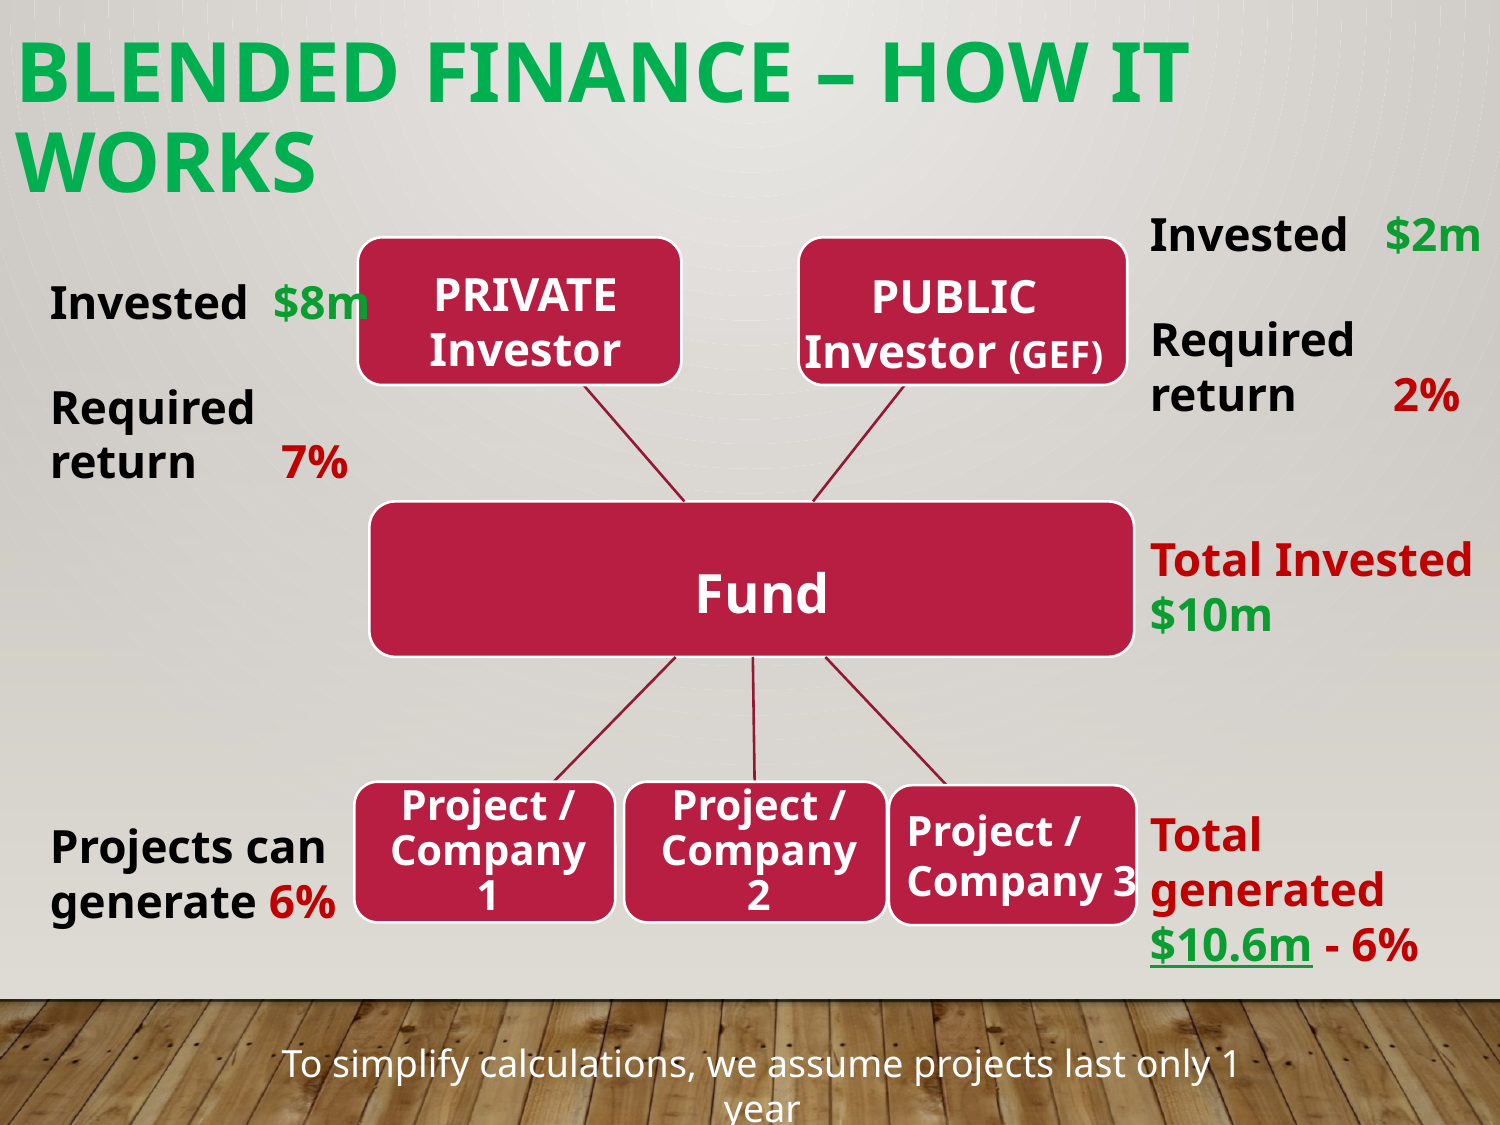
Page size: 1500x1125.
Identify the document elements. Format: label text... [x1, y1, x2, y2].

text_box Invested $8m Required return 7% Projects сan generate 6% [35, 210, 411, 991]
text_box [357, 237, 1137, 973]
picture [0, 999, 1134, 1125]
text_box To simplify calculations, we assume projects last only 1 year [241, 1032, 1134, 1125]
text_box Invested $2m Required return 2% Total Invested $10m Total generated $10.6m - 6% [1134, 198, 1500, 1125]
title Blended finance – how it works [0, 23, 1350, 211]
